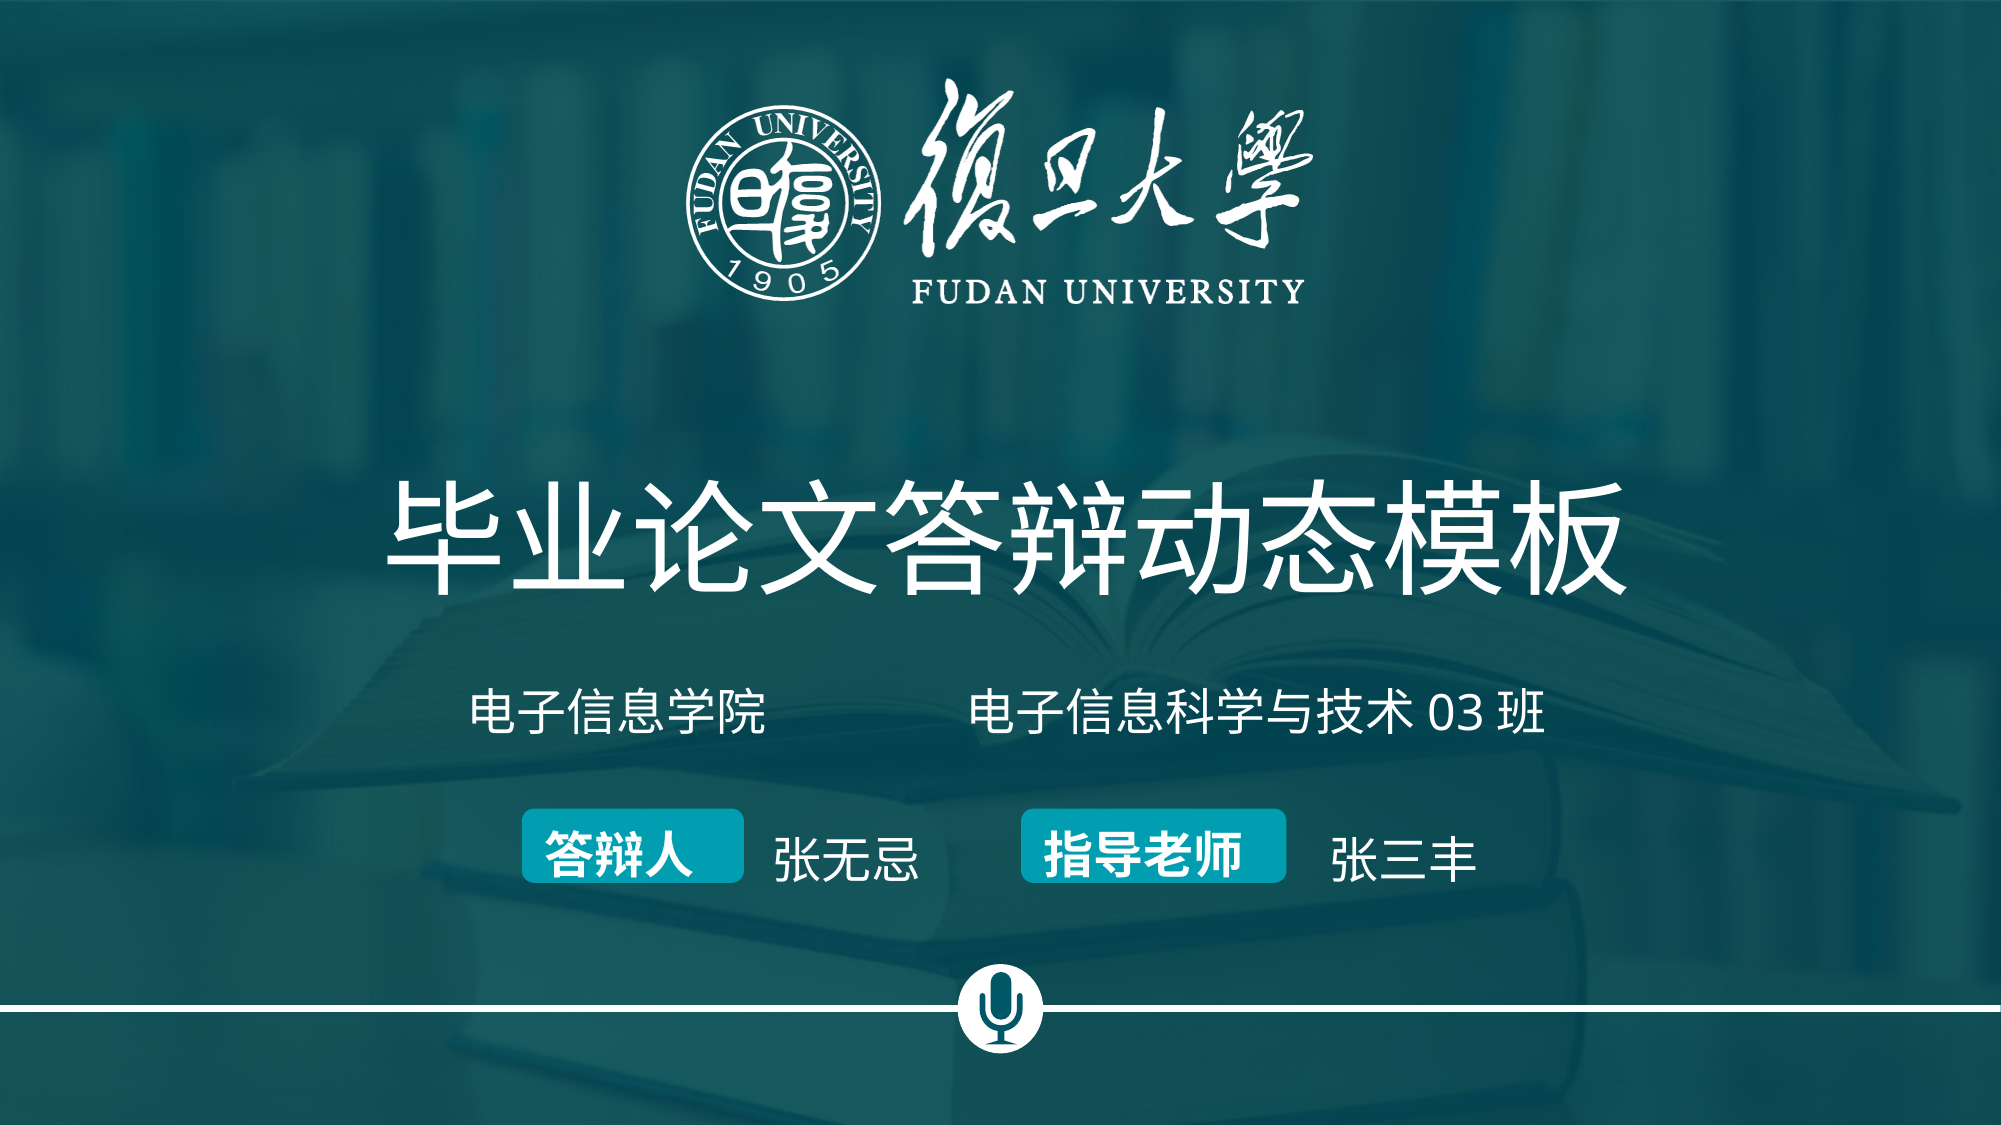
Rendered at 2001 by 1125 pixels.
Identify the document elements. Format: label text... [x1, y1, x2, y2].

text_box 指导老师 [1028, 785, 1277, 891]
text_box 电子信息学院 [451, 643, 923, 749]
text_box [521, 809, 529, 882]
text_box [1021, 809, 1028, 882]
text_box 张无忌 [756, 791, 947, 897]
text_box [0, 1005, 957, 1012]
picture [0, 0, 2001, 1005]
picture [0, 1012, 2001, 1125]
text_box [1044, 1005, 2001, 1012]
text_box 张三丰 [1313, 791, 1534, 897]
text_box 答辩人 [529, 785, 744, 891]
text_box 电子信息科学与技术03班 [950, 643, 1673, 749]
text_box 毕业论文答辩动态模板 [126, 468, 1887, 603]
text_box [979, 993, 1023, 1045]
text_box [957, 964, 1044, 1054]
text_box [990, 972, 1012, 1020]
text_box [1277, 808, 1287, 883]
